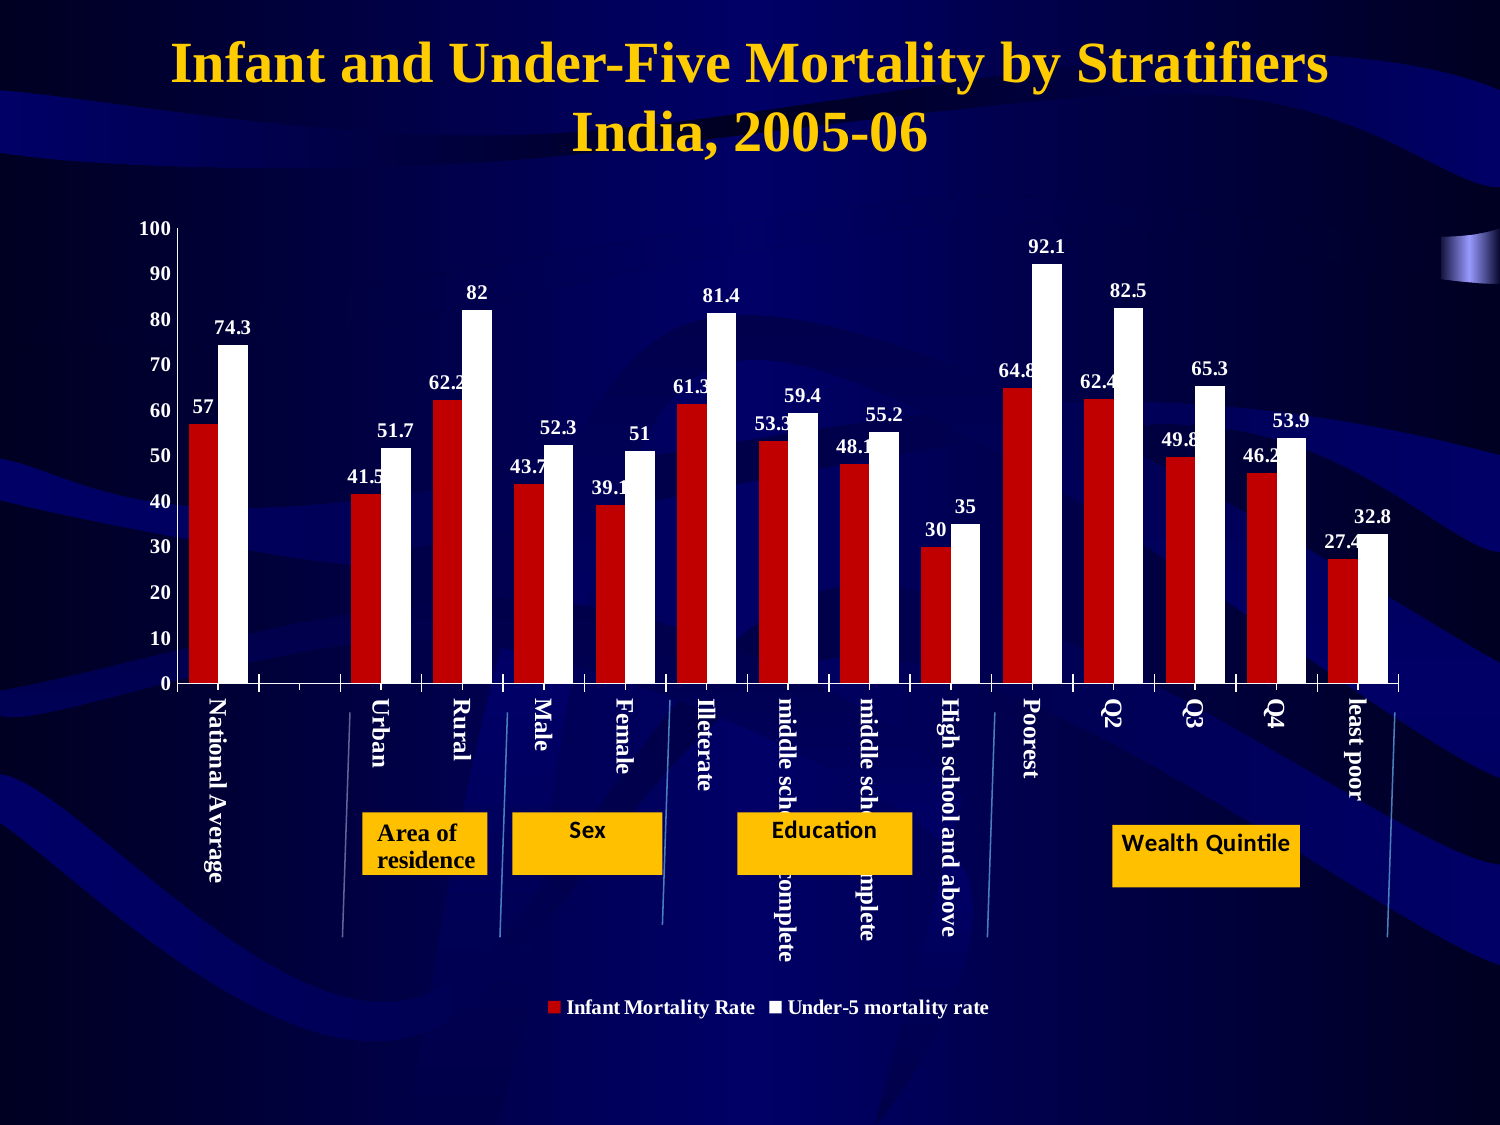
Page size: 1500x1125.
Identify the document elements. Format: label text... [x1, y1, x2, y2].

chart [112, 199, 1426, 1026]
title Infant and Under-Five Mortality by Stratifiers India, 2005-06 [74, 0, 1426, 188]
